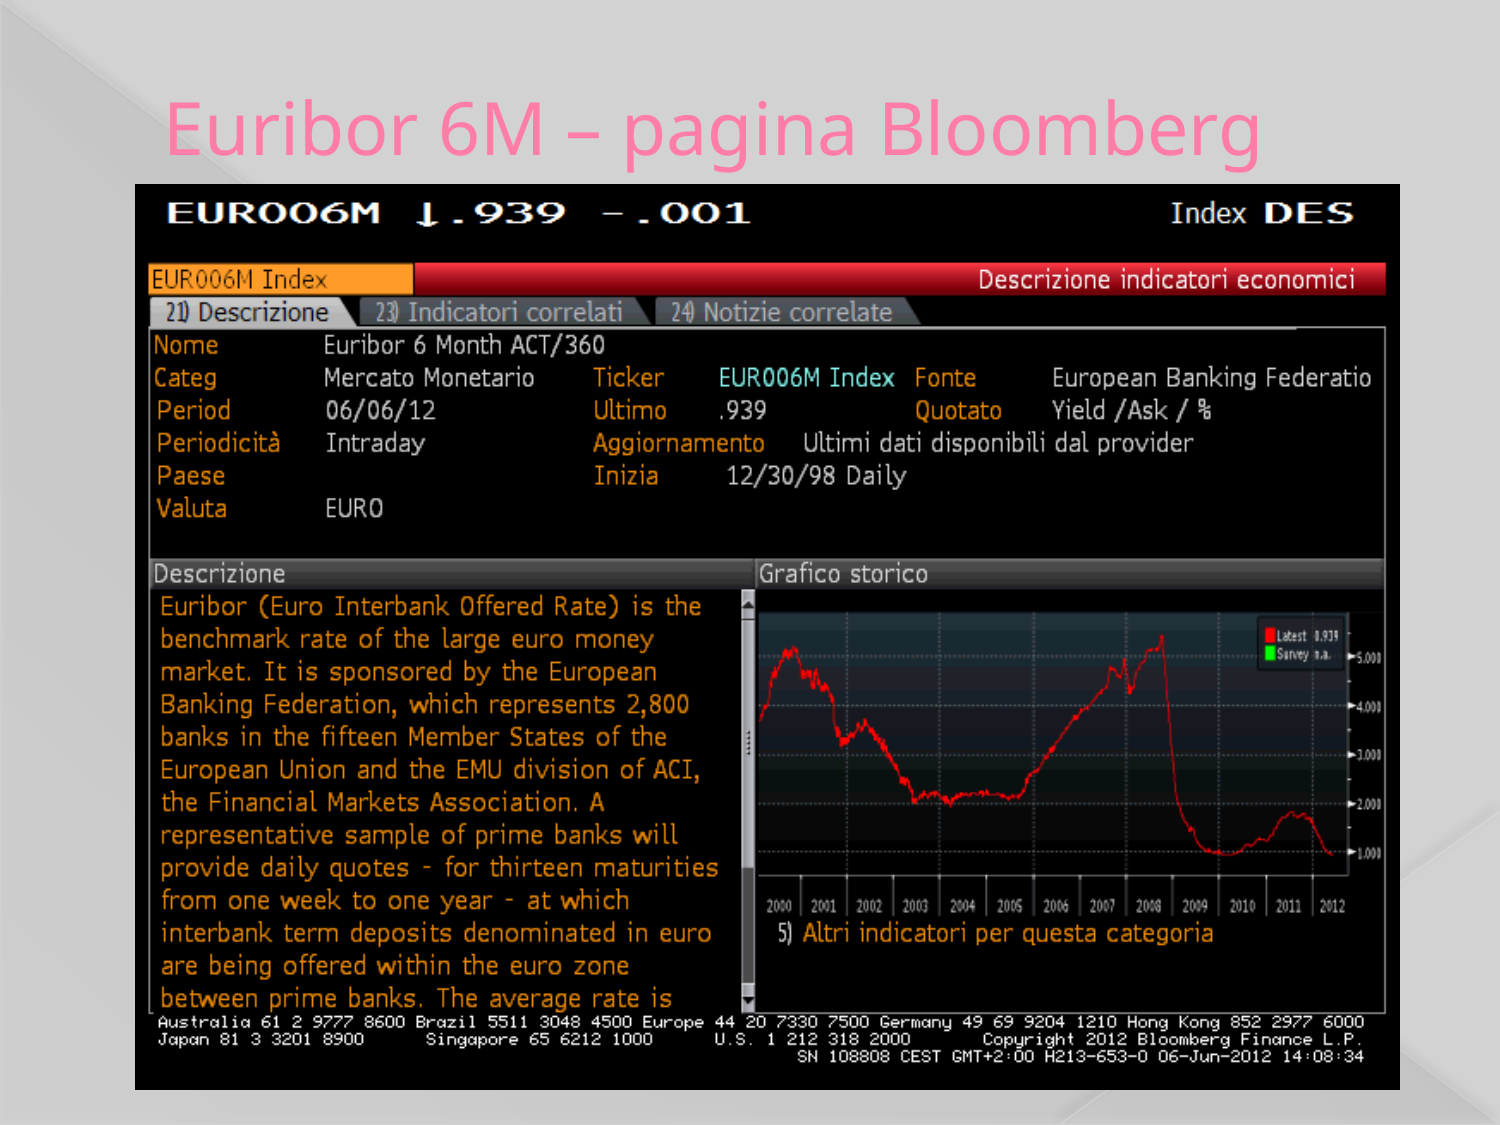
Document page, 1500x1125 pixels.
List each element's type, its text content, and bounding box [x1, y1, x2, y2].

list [135, 184, 1400, 1090]
title Euribor 6M – pagina Bloomberg [75, 43, 1425, 209]
